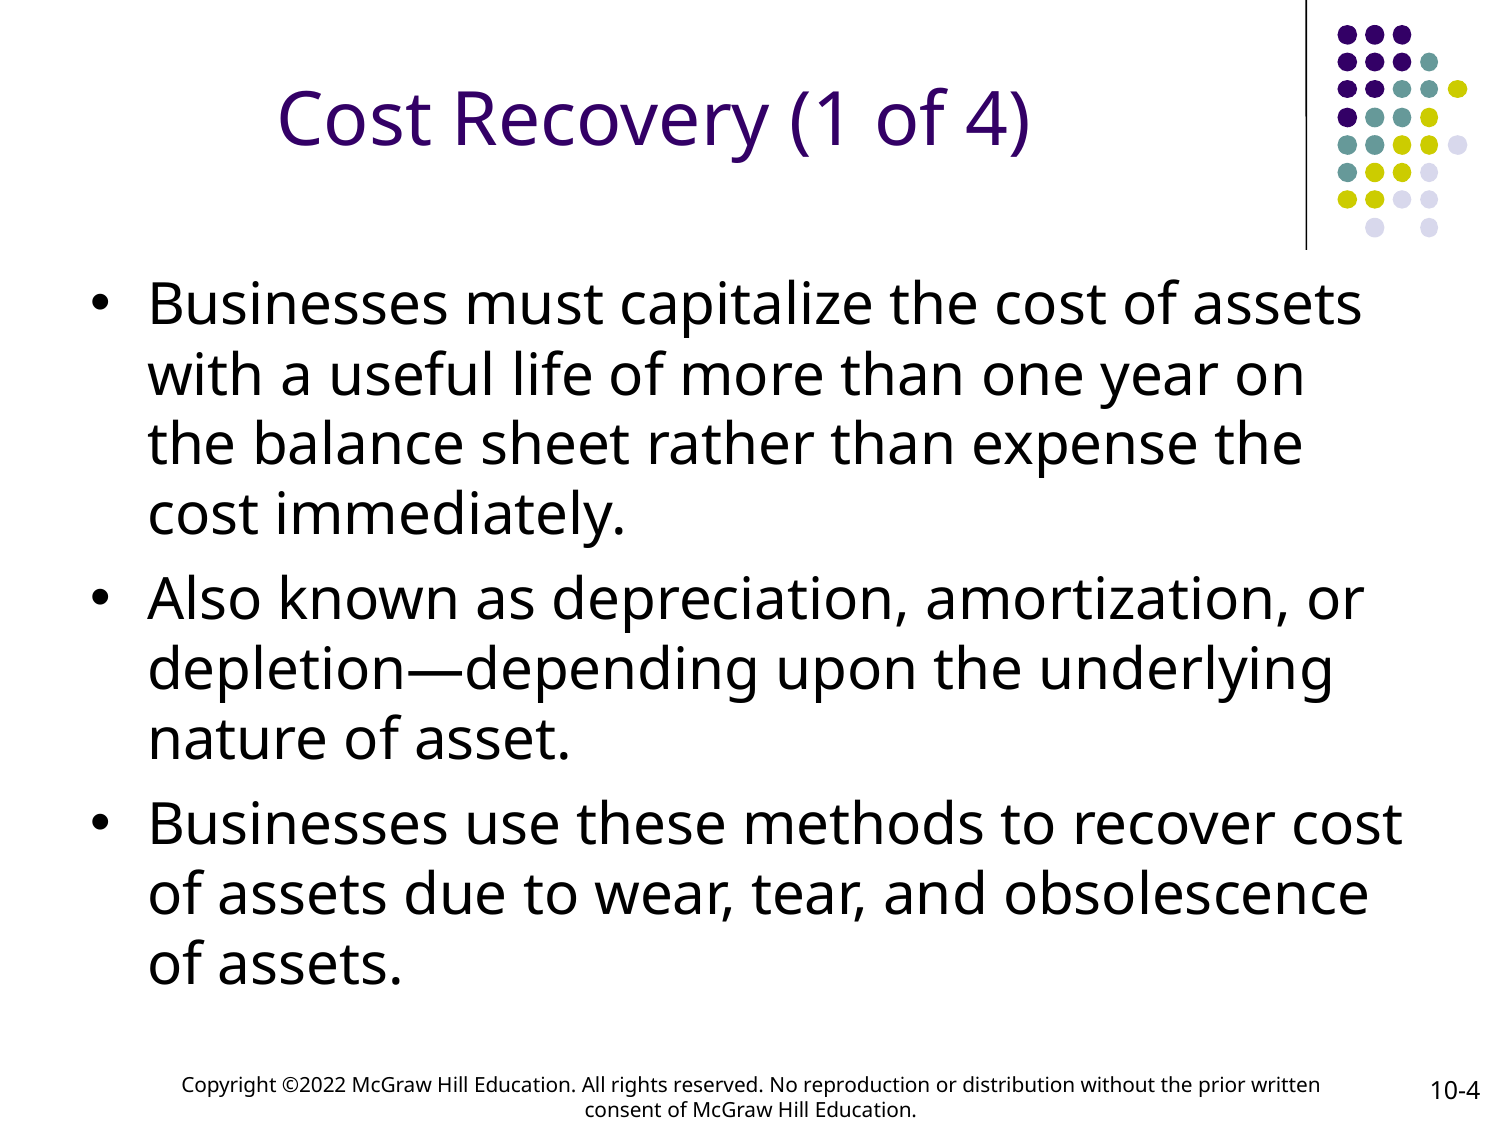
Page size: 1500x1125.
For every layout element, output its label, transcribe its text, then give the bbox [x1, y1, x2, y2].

list Businesses must capitalize the cost of assets with a useful life of more than one year on the balance sheet rather than expense the cost immediately. Also known as depreciation, amortization, or depletion—depending upon the underlying nature of asset. Businesses use these methods to recover cost of assets due to wear, tear, and obsolescence of assets. [75, 259, 1425, 1062]
slide_number 10-4 [1345, 1061, 1496, 1122]
title Cost Recovery (1 of 4) [32, 8, 1275, 234]
